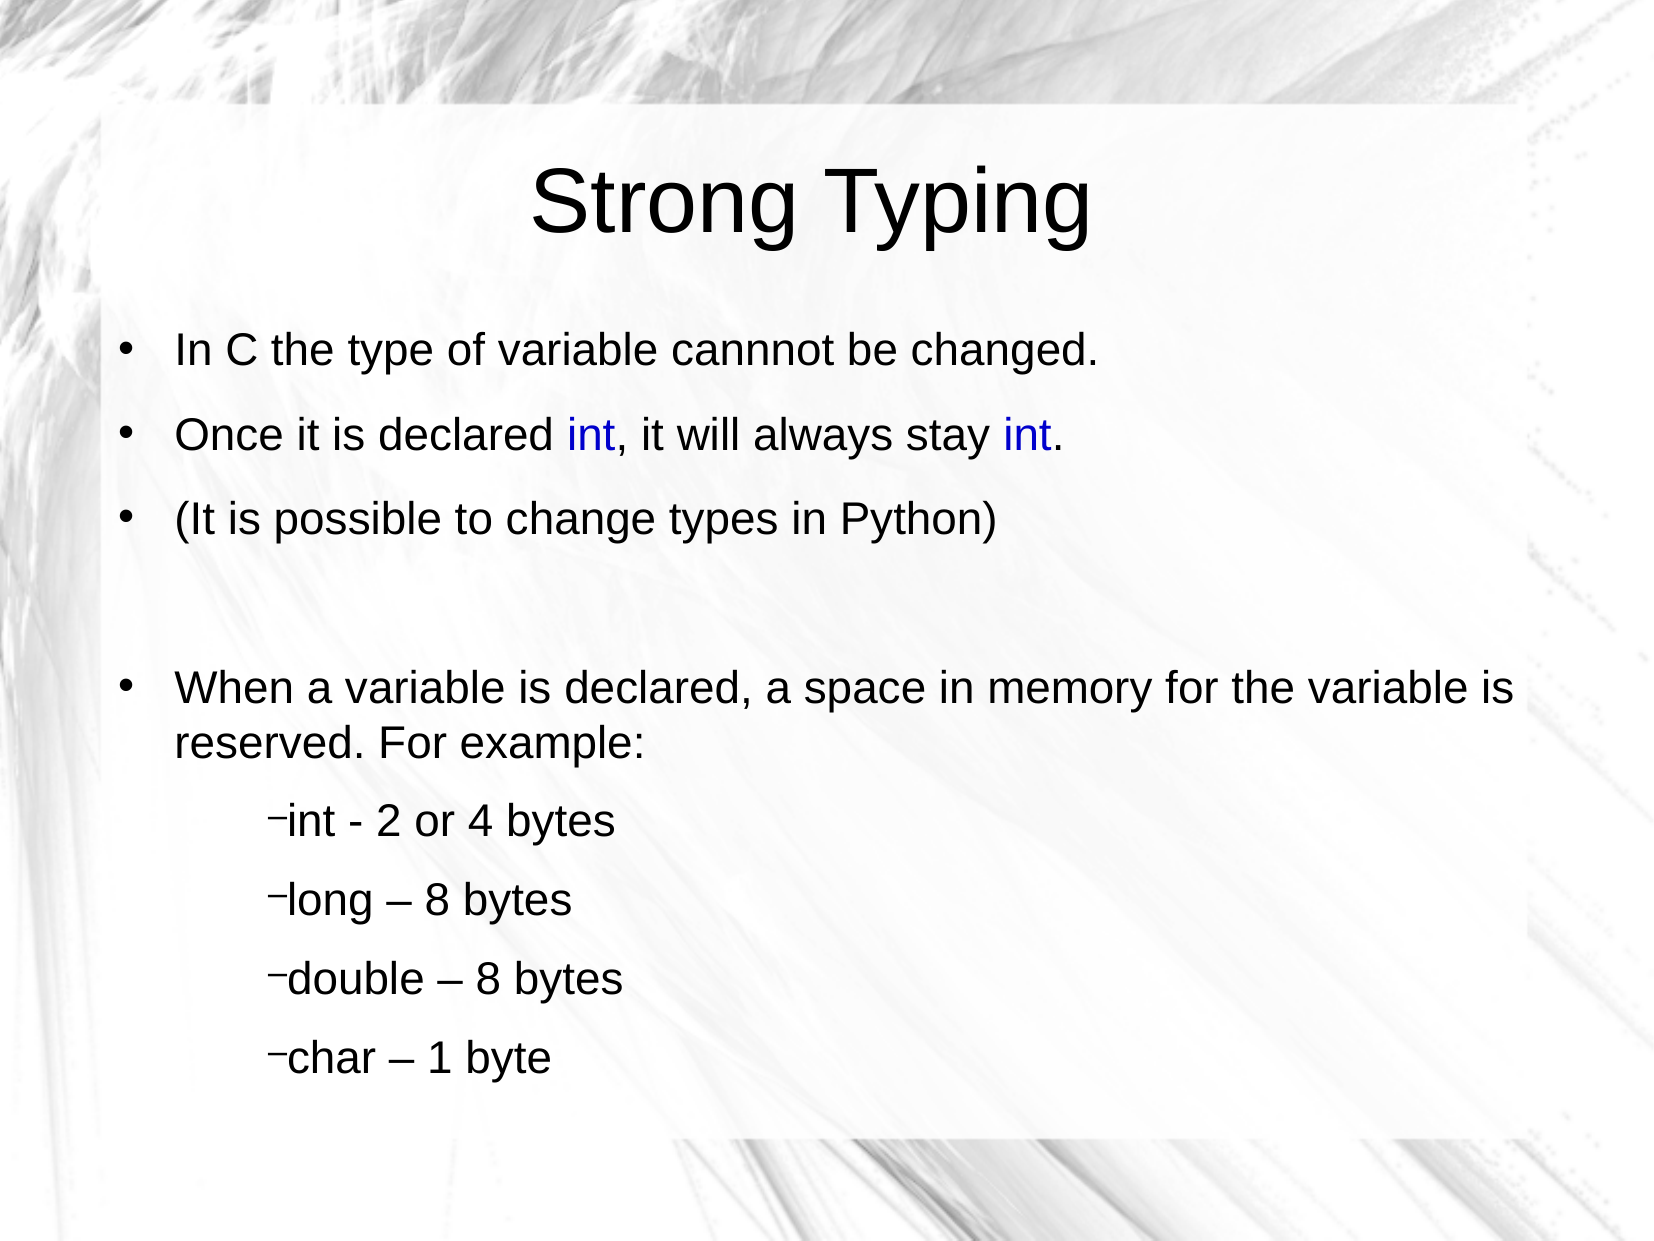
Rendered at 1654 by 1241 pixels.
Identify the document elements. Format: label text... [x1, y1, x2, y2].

picture [0, 0, 1654, 1241]
list In C the type of variable cannnot be changed. Once it is declared int, it will always stay int. (It is possible to change types in Python) When a variable is declared, a space in memory for the variable is reserved. For example: int - 2 or 4 bytes long – 8 bytes double – 8 bytes char – 1 byte [118, 319, 1571, 1102]
title Strong Typing [118, 112, 1506, 281]
